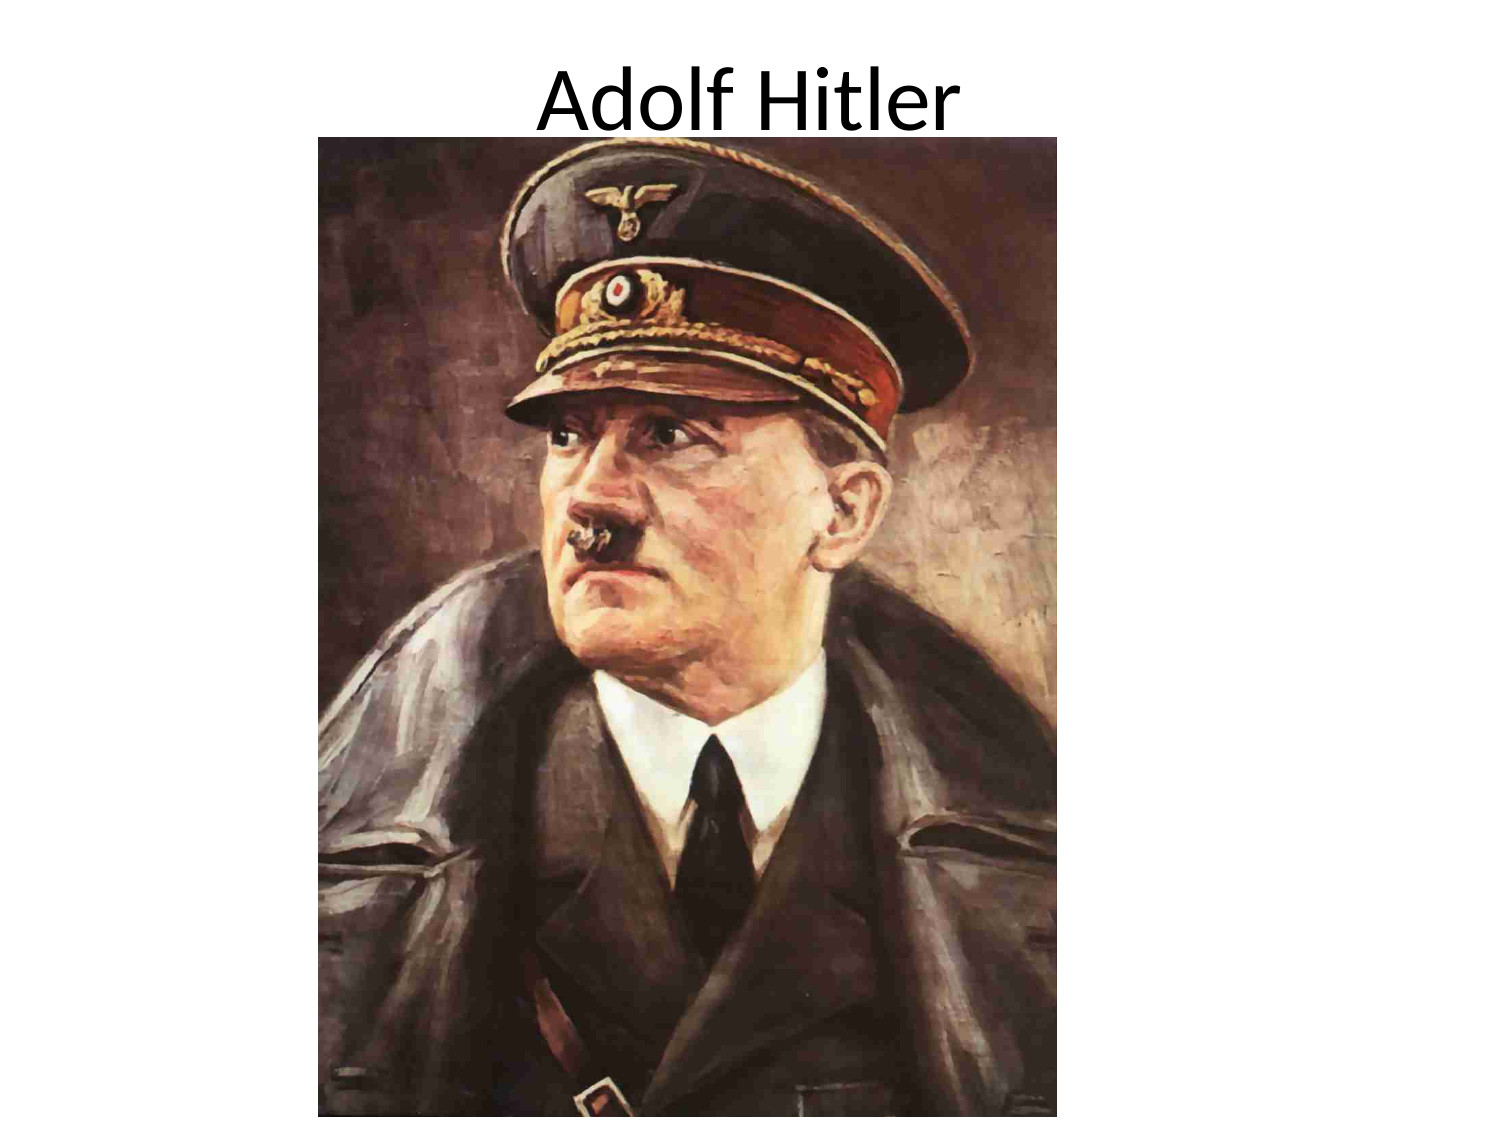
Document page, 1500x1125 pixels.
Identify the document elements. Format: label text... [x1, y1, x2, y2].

title Adolf Hitler [75, 0, 1425, 188]
picture [318, 137, 1057, 1117]
